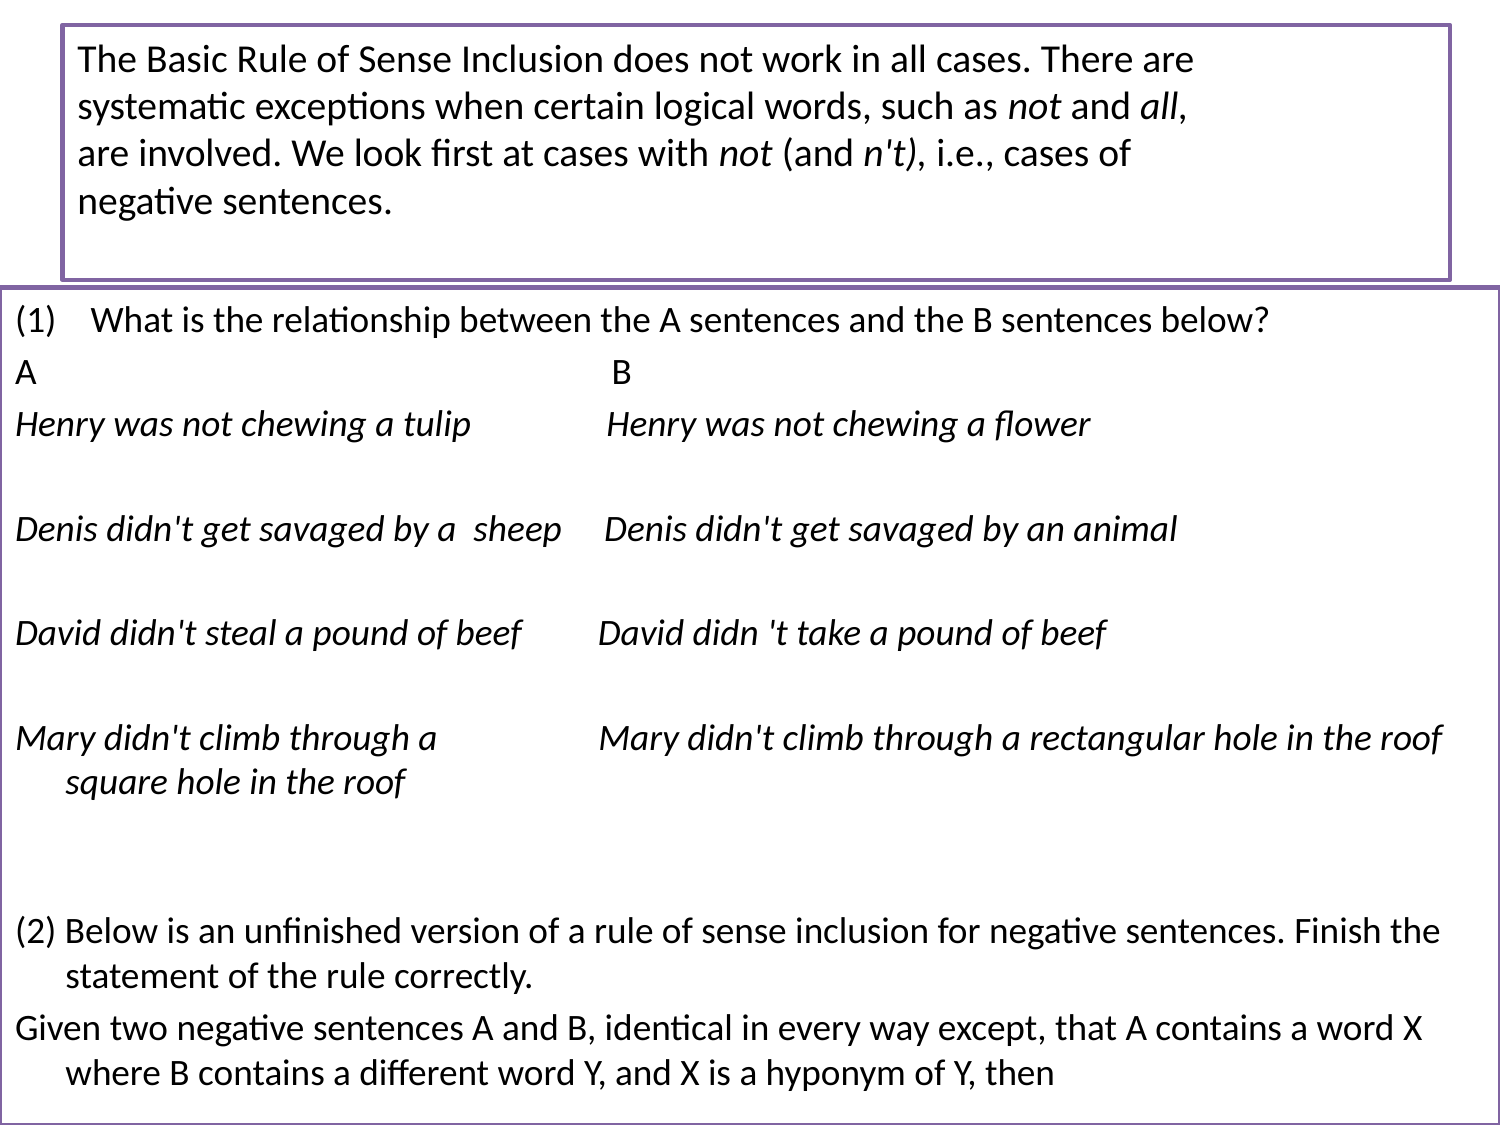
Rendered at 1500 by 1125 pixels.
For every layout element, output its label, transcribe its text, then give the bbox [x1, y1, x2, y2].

list What is the relationship between the A sentences and the B sentences below? A B Henry was not chewing a tulip Henry was not chewing a flower Denis didn't get savaged by a sheep Denis didn't get savaged by an animal David didn't steal a pound of beef David didn 't take a pound of beef Mary didn't climb through a Mary didn't climb through a rectangular hole in the roof square hole in the roof (2) Below is an unfinished version of a rule of sense inclusion for negative sentences. Finish the statement of the rule correctly. Given two negative sentences A and B, identical in every way except, that A contains a word X where B contains a different word Y, and X is a hyponym of Y, then [0, 285, 1500, 1125]
title The Basic Rule of Sense Inclusion does not work in all cases. There are systematic exceptions when certain logical words, such as not and all, are involved. We look first at cases with not (and n't), i.e., cases of negative sentences. [60, 23, 1452, 282]
